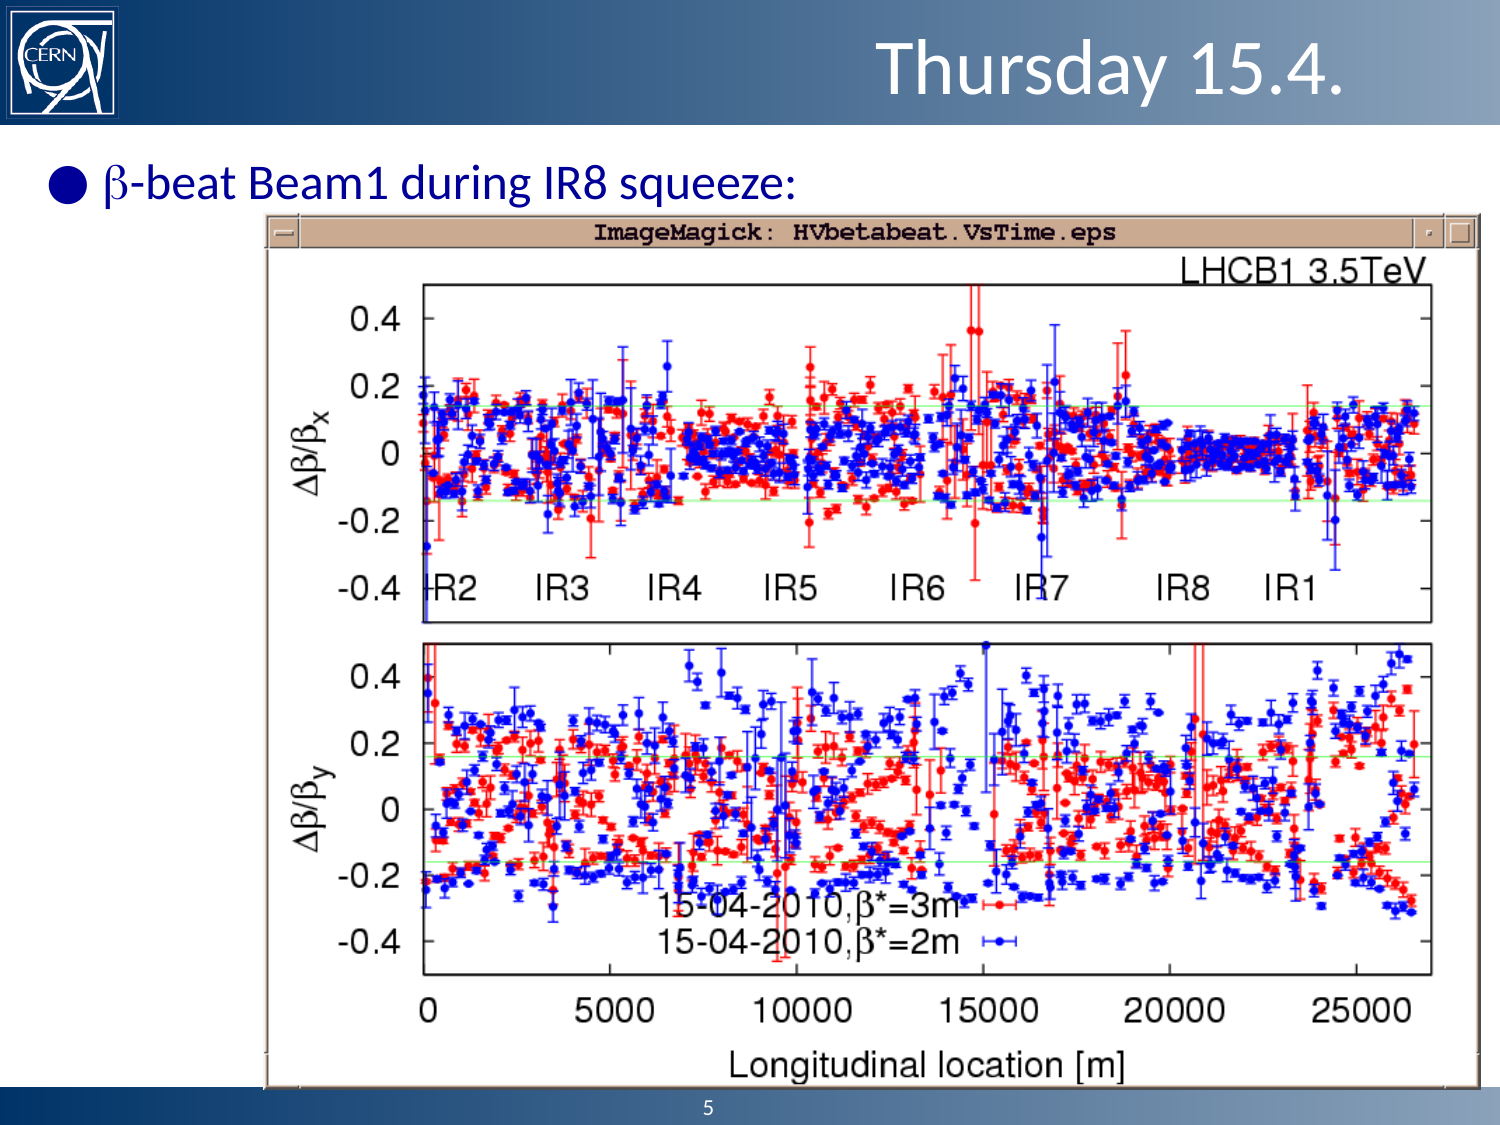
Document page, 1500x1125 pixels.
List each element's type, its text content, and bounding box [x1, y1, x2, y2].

title Thursday 15.4. [124, 0, 1363, 126]
list b-beat Beam1 during IR8 squeeze: [30, 141, 1494, 1018]
picture [263, 212, 1481, 1090]
picture [6, 6, 119, 119]
slide_number 5 [687, 1099, 876, 1125]
